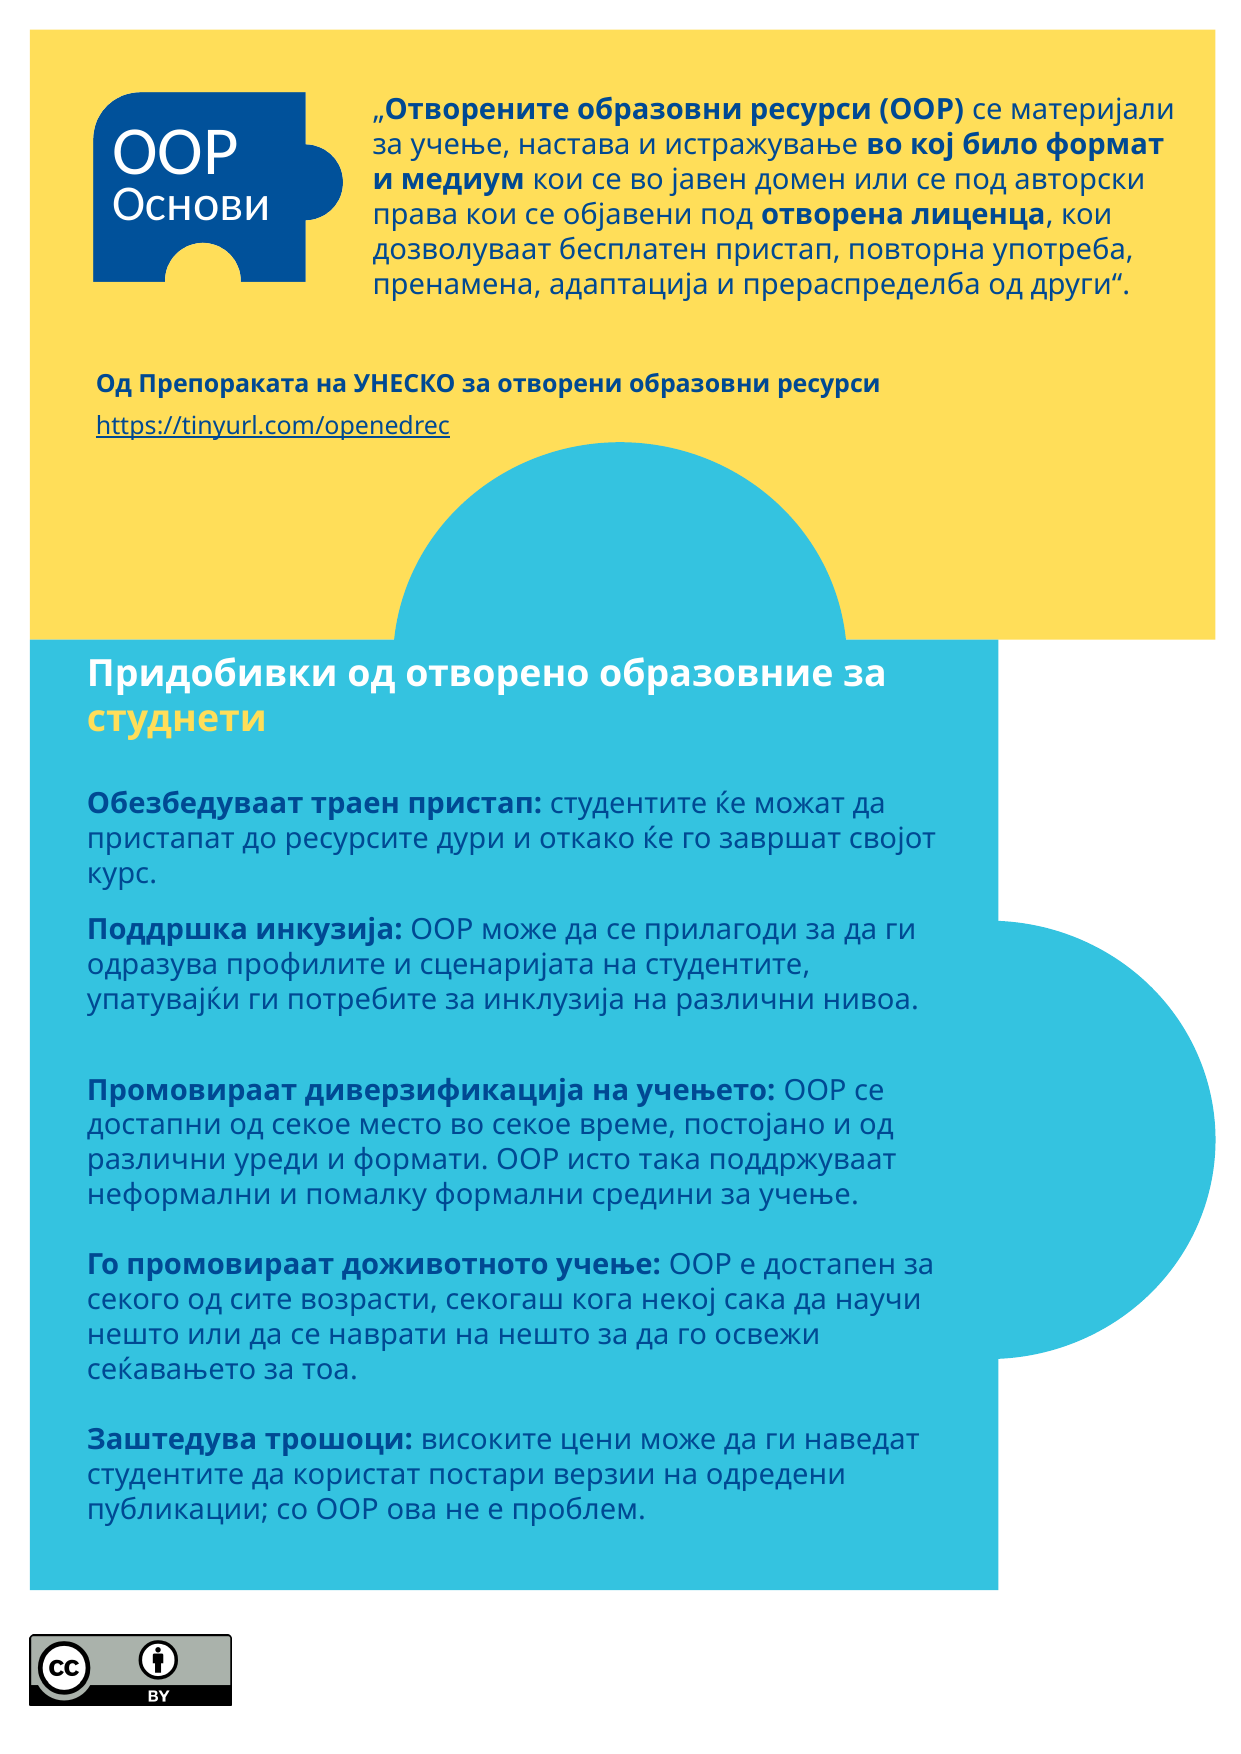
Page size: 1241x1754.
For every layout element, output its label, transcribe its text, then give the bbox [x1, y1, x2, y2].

text_box „Отворените образовни ресурси (ООР) се материјали за учење, настава и истражување во кој било формат и медиум кои се во јавен домен или се под авторски права кои се објавени под отворена лиценца, кои дозволуваат бесплатен пристап, повторна употреба, пренамена, адаптација и прераспределба од други“. [357, 75, 1191, 316]
text_box Од Препораката на УНЕСКО за отворени образовни ресурси https://tinyurl.com/openedrec [80, 365, 1241, 453]
picture [93, 92, 343, 282]
text_box [29, 639, 999, 1591]
text_box Придобивки од отворено образовние за студнети Обезбедуваат траен пристап: студентите ќе можат да пристапат до ресурсите дури и откако ќе го завршат својот курс. Поддршка инкузија: ООР може да се прилагоди за да ги одразува профилите и сценаријата на студентите, упатувајќи ги потребите за инклузија на различни нивоа. Промовираат диверзификација на учењето: OОР се достапни од секое место во секое време, постојано и од различни уреди и формати. ООР исто така поддржуваат неформални и помалку формални средини за учење. Го промовираат доживотното учење: ООР е достапен за секого од сите возрасти, секогаш кога некој сака да научи нешто или да се наврати на нешто за да го освежи сеќавањето за тоа. Заштедува трошоци: високите цени може да ги наведат студентите да користат постари верзии на одредени публикации; со ООР ова не е проблем. [71, 634, 986, 1541]
text_box [986, 920, 1216, 1360]
text_box [29, 29, 1216, 639]
picture [29, 1634, 233, 1706]
text_box [694, 453, 1216, 640]
text_box [394, 453, 846, 634]
